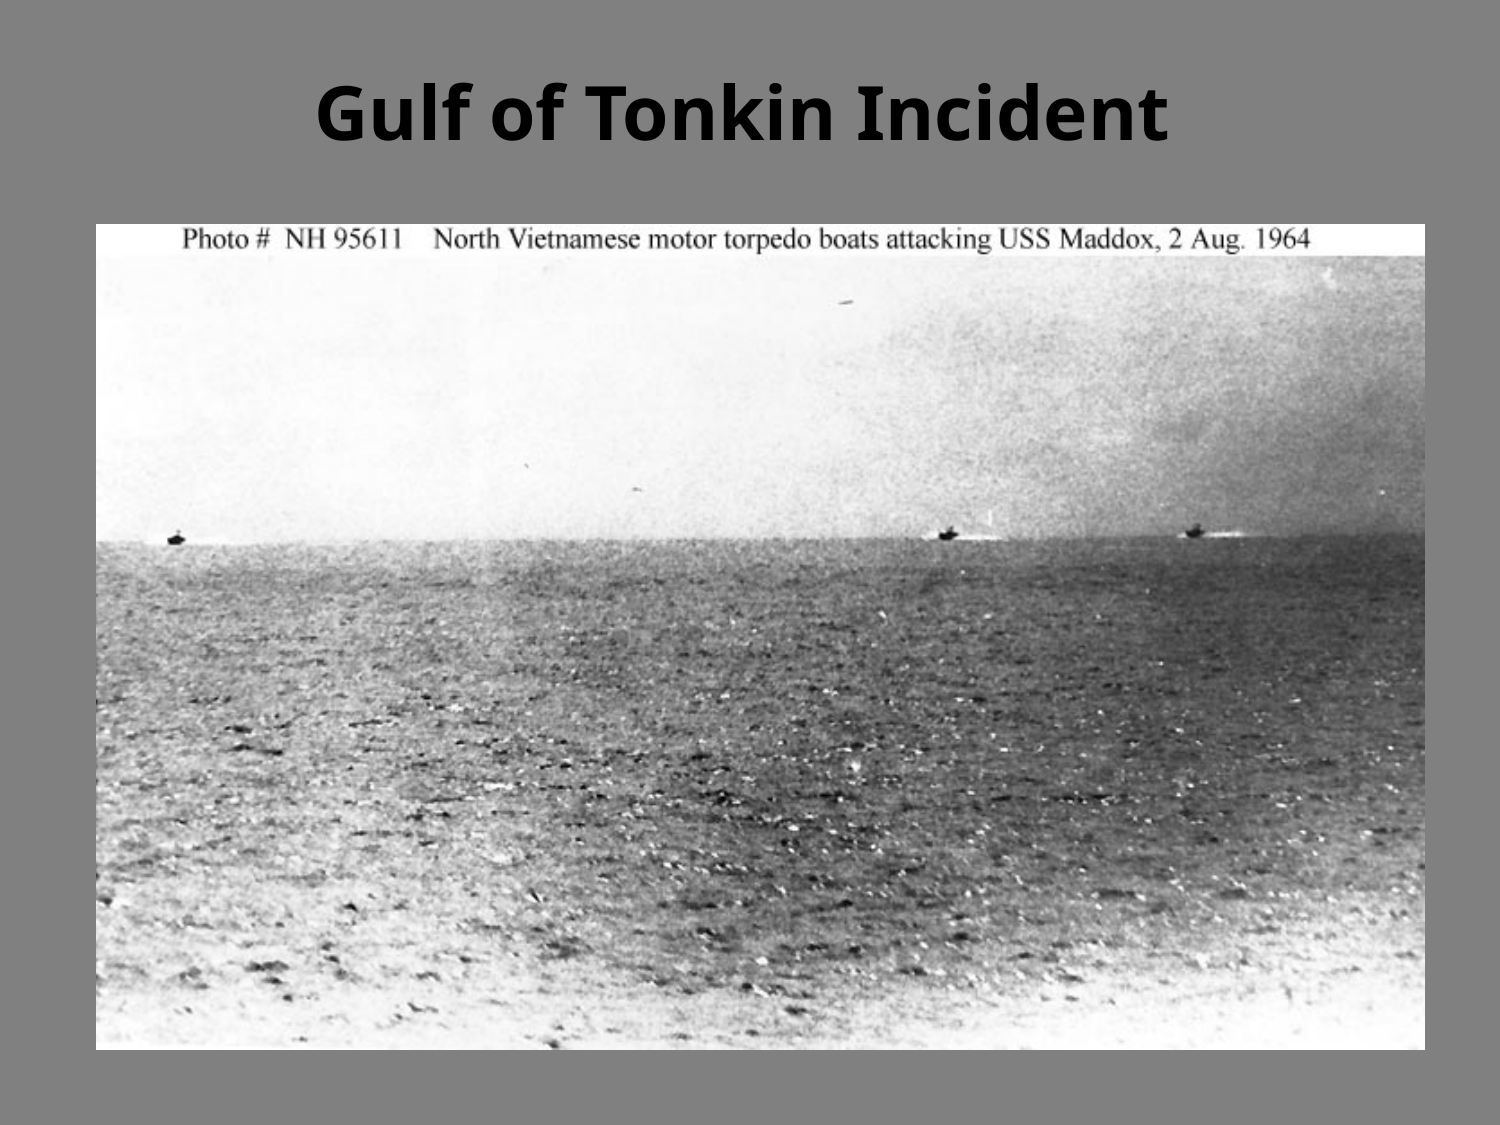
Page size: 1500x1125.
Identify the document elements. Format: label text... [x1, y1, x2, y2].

text_box Gulf of Tonkin Incident [299, 57, 1200, 163]
picture [96, 224, 1426, 1051]
